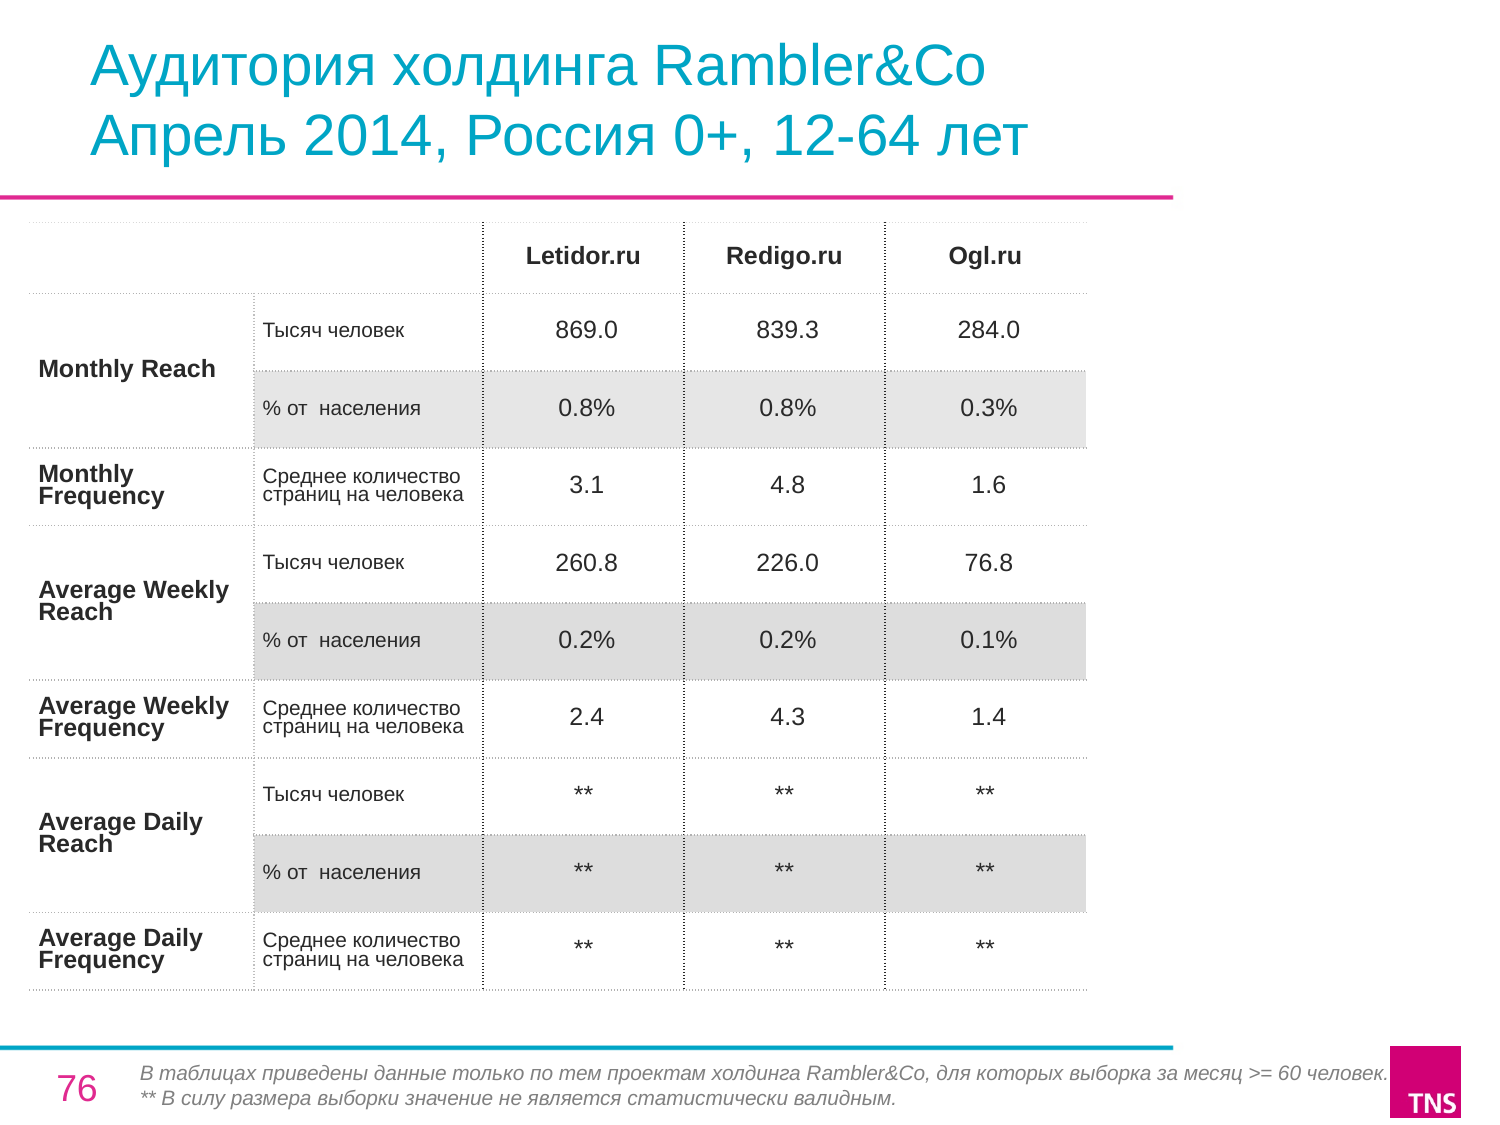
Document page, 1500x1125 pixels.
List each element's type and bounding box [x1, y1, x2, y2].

table_header [29, 223, 1086, 294]
slide_number [40, 1055, 392, 1125]
title [74, 8, 1476, 187]
picture [0, 0, 1500, 1125]
text_box [124, 1052, 1463, 1117]
table_cell [29, 294, 1086, 990]
